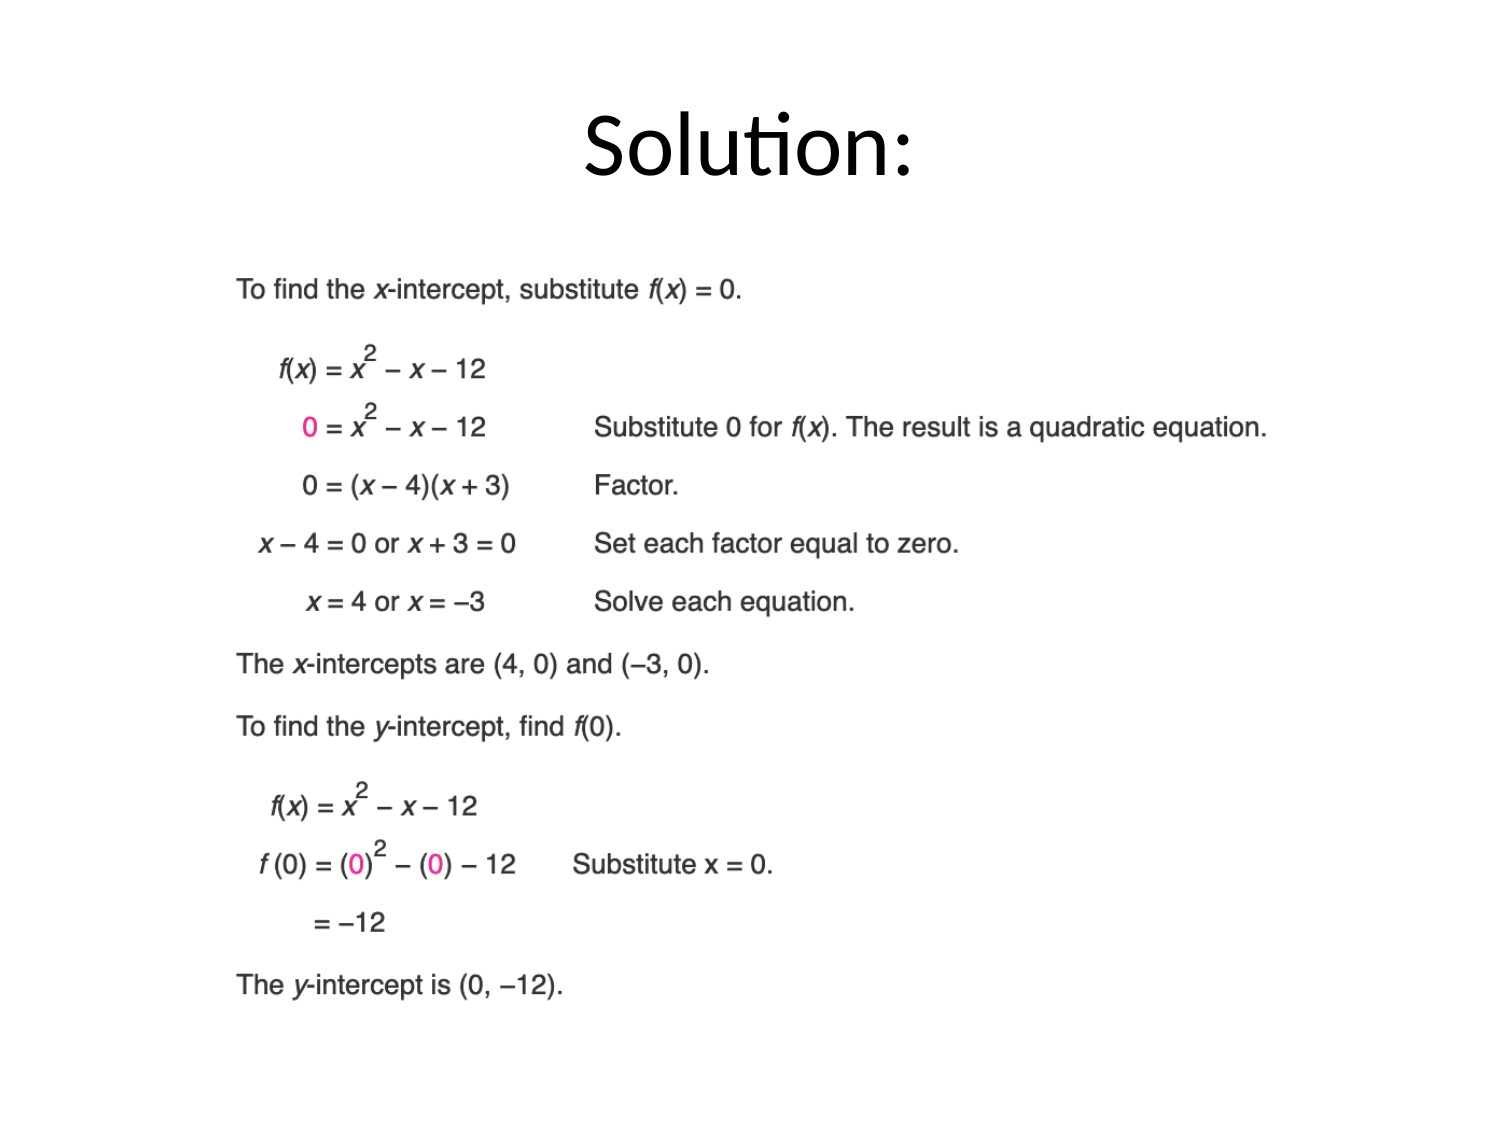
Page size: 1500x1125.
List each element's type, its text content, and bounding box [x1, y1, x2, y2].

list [74, 262, 1426, 1006]
title Solution: [75, 45, 1425, 233]
